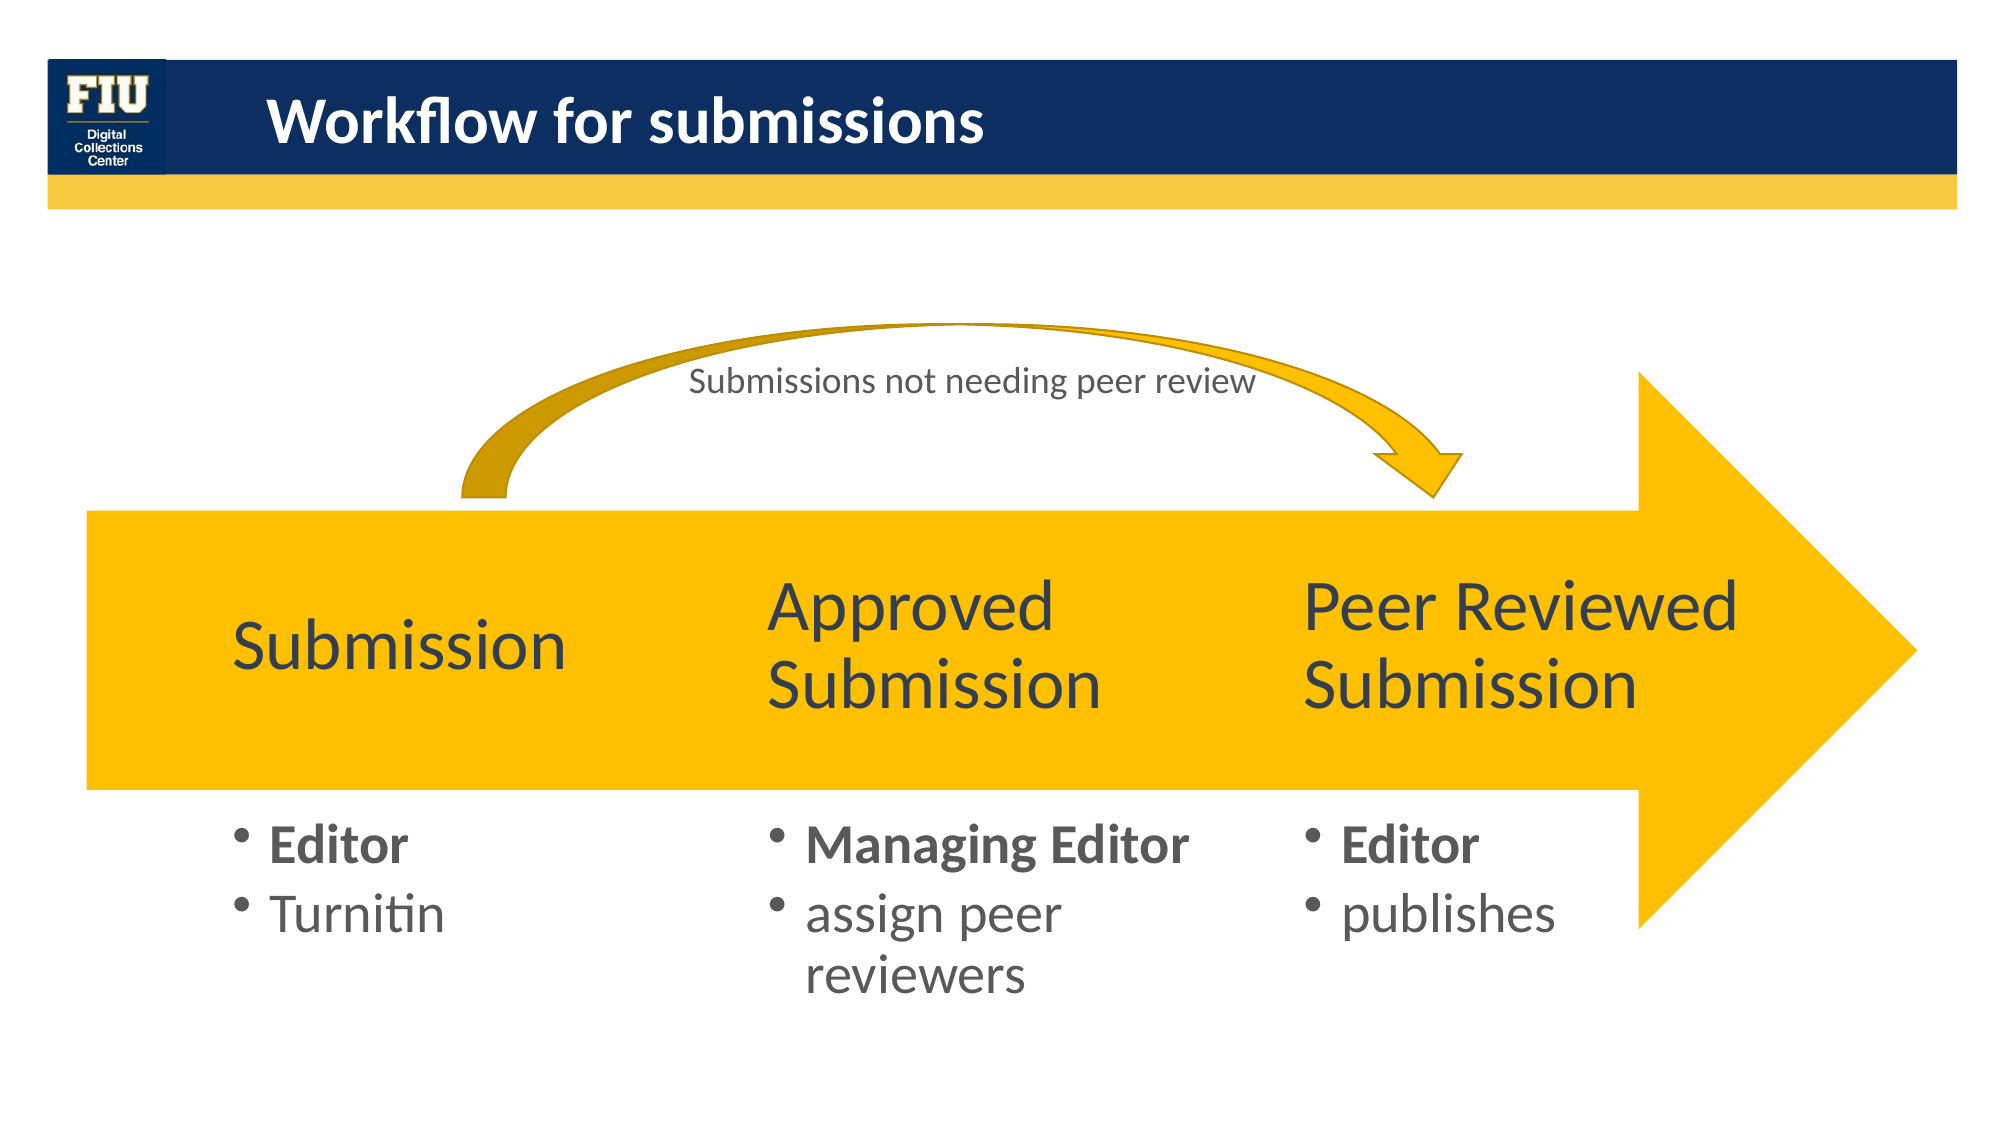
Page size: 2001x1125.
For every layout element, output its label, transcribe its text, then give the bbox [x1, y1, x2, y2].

text_box Workflow for submissions [251, 69, 1138, 164]
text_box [85, 350, 1920, 1028]
title [166, 59, 1958, 174]
text_box [687, 323, 1230, 349]
picture [49, 59, 166, 177]
text_box [47, 174, 1958, 210]
